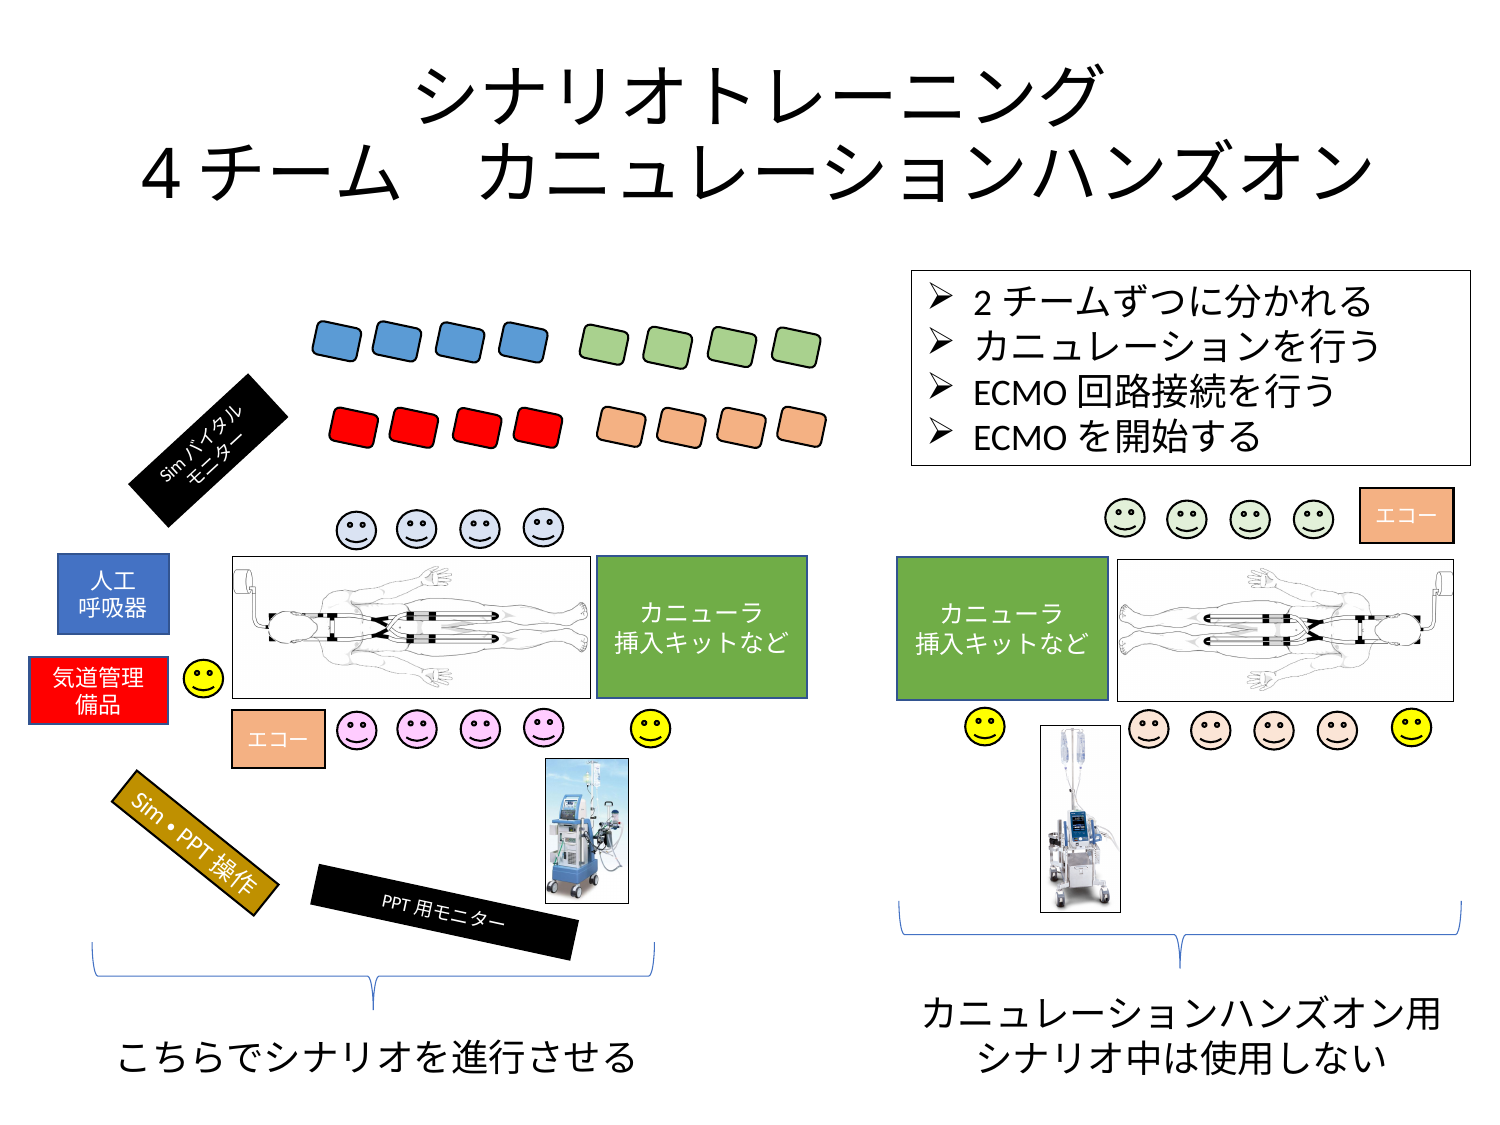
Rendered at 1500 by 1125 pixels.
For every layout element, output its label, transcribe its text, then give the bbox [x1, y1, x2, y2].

text_box [91, 942, 655, 1011]
text_box [396, 709, 438, 749]
text_box [311, 320, 363, 363]
text_box [898, 900, 1462, 969]
text_box [716, 406, 767, 449]
text_box [335, 510, 378, 551]
text_box カニューラ 挿入キットなど [596, 555, 808, 699]
text_box Sim・PPT操作 [110, 769, 281, 917]
text_box [434, 321, 486, 364]
text_box [1104, 497, 1146, 538]
text_box エコー [1359, 487, 1455, 544]
text_box [371, 320, 423, 363]
text_box [770, 326, 822, 369]
text_box PPT用モニター [310, 863, 580, 942]
text_box カニューラ 挿入キットなど [896, 556, 1109, 701]
text_box [522, 707, 565, 748]
text_box [182, 658, 225, 699]
text_box [336, 710, 378, 751]
text_box [1166, 499, 1208, 540]
text_box 2チームずつに分かれる カニュレーションを行う ECMO回路接続を行う ECMOを開始する [911, 270, 1471, 466]
text_box [388, 406, 440, 449]
text_box [706, 326, 758, 369]
text_box [776, 405, 827, 448]
text_box [1292, 499, 1335, 540]
picture [545, 758, 629, 904]
text_box [459, 509, 501, 550]
text_box [656, 406, 707, 449]
text_box [1128, 709, 1170, 749]
text_box [642, 325, 694, 370]
text_box [1229, 499, 1271, 540]
text_box [497, 321, 549, 364]
text_box [395, 509, 438, 549]
text_box エコー [231, 709, 326, 769]
text_box カニュレーションハンズオン用 シナリオ中は使用しない [905, 982, 1458, 1088]
text_box [1253, 710, 1295, 751]
text_box Simバイタル モニター [128, 373, 289, 528]
picture [1040, 725, 1121, 913]
text_box 気道管理備品 [28, 656, 169, 725]
picture [232, 556, 590, 699]
picture [1116, 558, 1454, 702]
text_box [1390, 707, 1433, 748]
text_box [451, 407, 503, 450]
text_box [328, 406, 379, 449]
text_box 人工 呼吸器 [57, 553, 170, 635]
text_box [522, 507, 565, 548]
text_box [459, 709, 502, 750]
text_box [1316, 710, 1359, 751]
text_box [964, 706, 1006, 747]
text_box [629, 708, 672, 749]
text_box [596, 405, 647, 448]
text_box [1190, 710, 1232, 751]
text_box こちらでシナリオを進行させる [100, 1026, 654, 1087]
text_box [578, 323, 630, 366]
title シナリオトレーニング 4チーム カニュレーションハンズオン [111, 53, 1406, 223]
text_box [512, 406, 564, 449]
